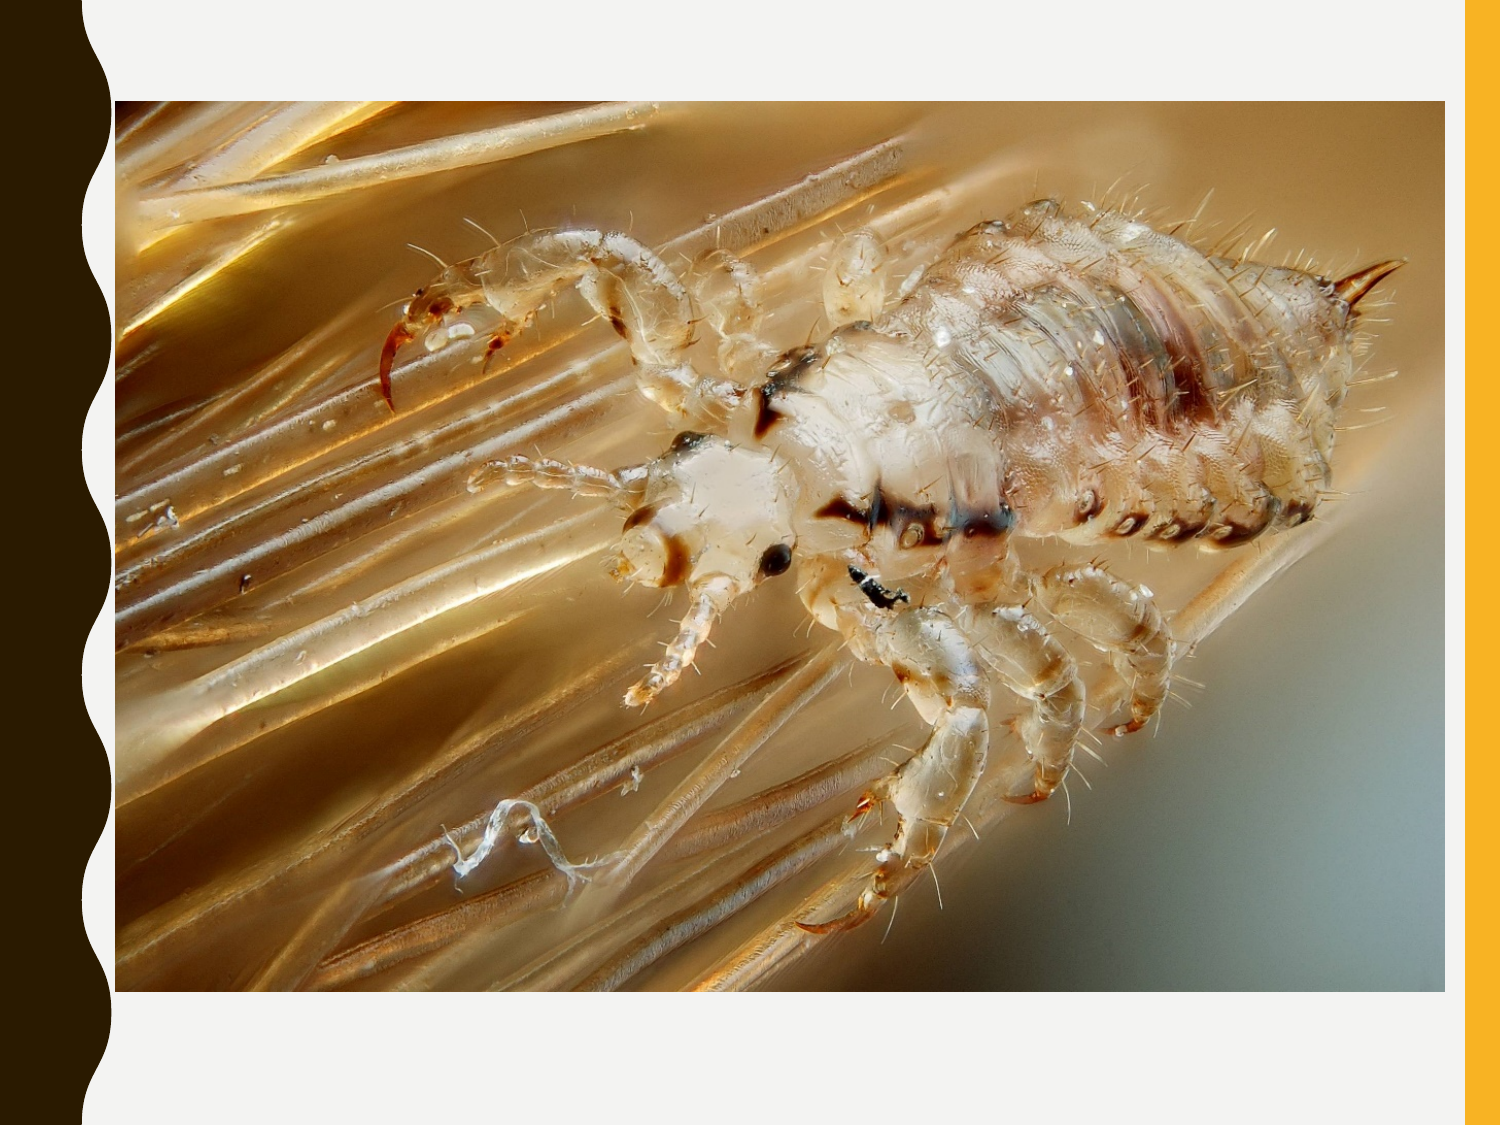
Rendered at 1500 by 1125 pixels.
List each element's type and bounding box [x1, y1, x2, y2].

list [115, 101, 1445, 992]
